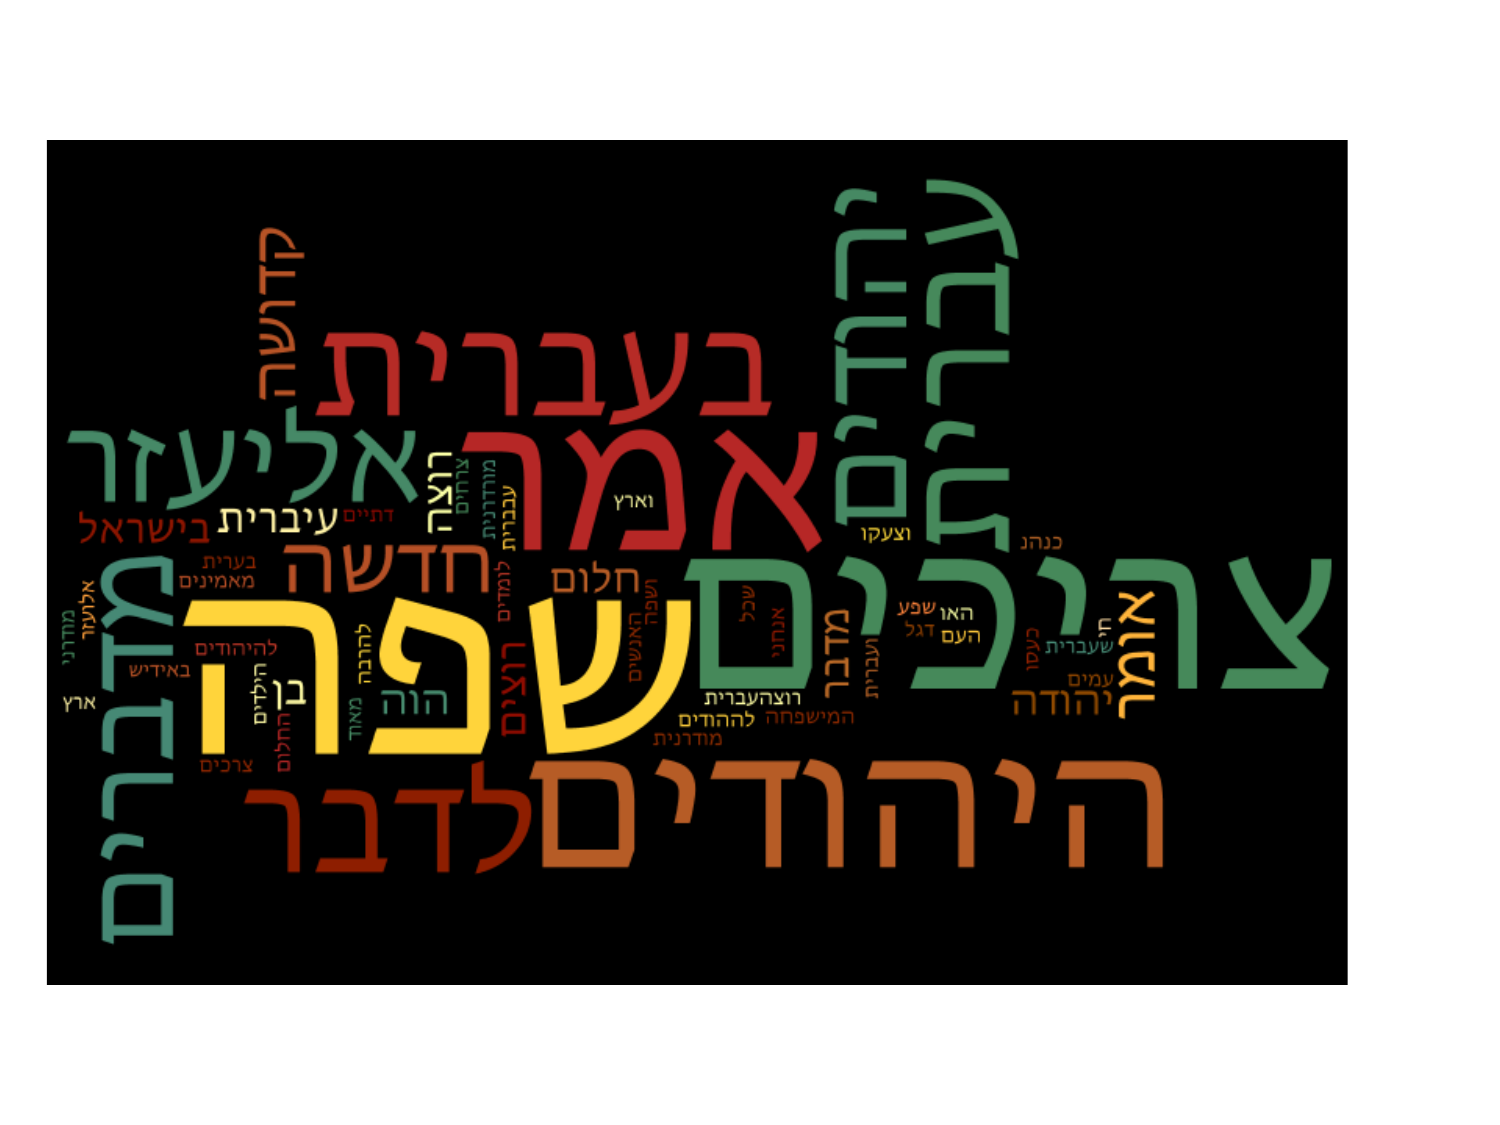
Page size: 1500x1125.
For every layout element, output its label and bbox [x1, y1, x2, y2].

picture [46, 140, 1348, 985]
